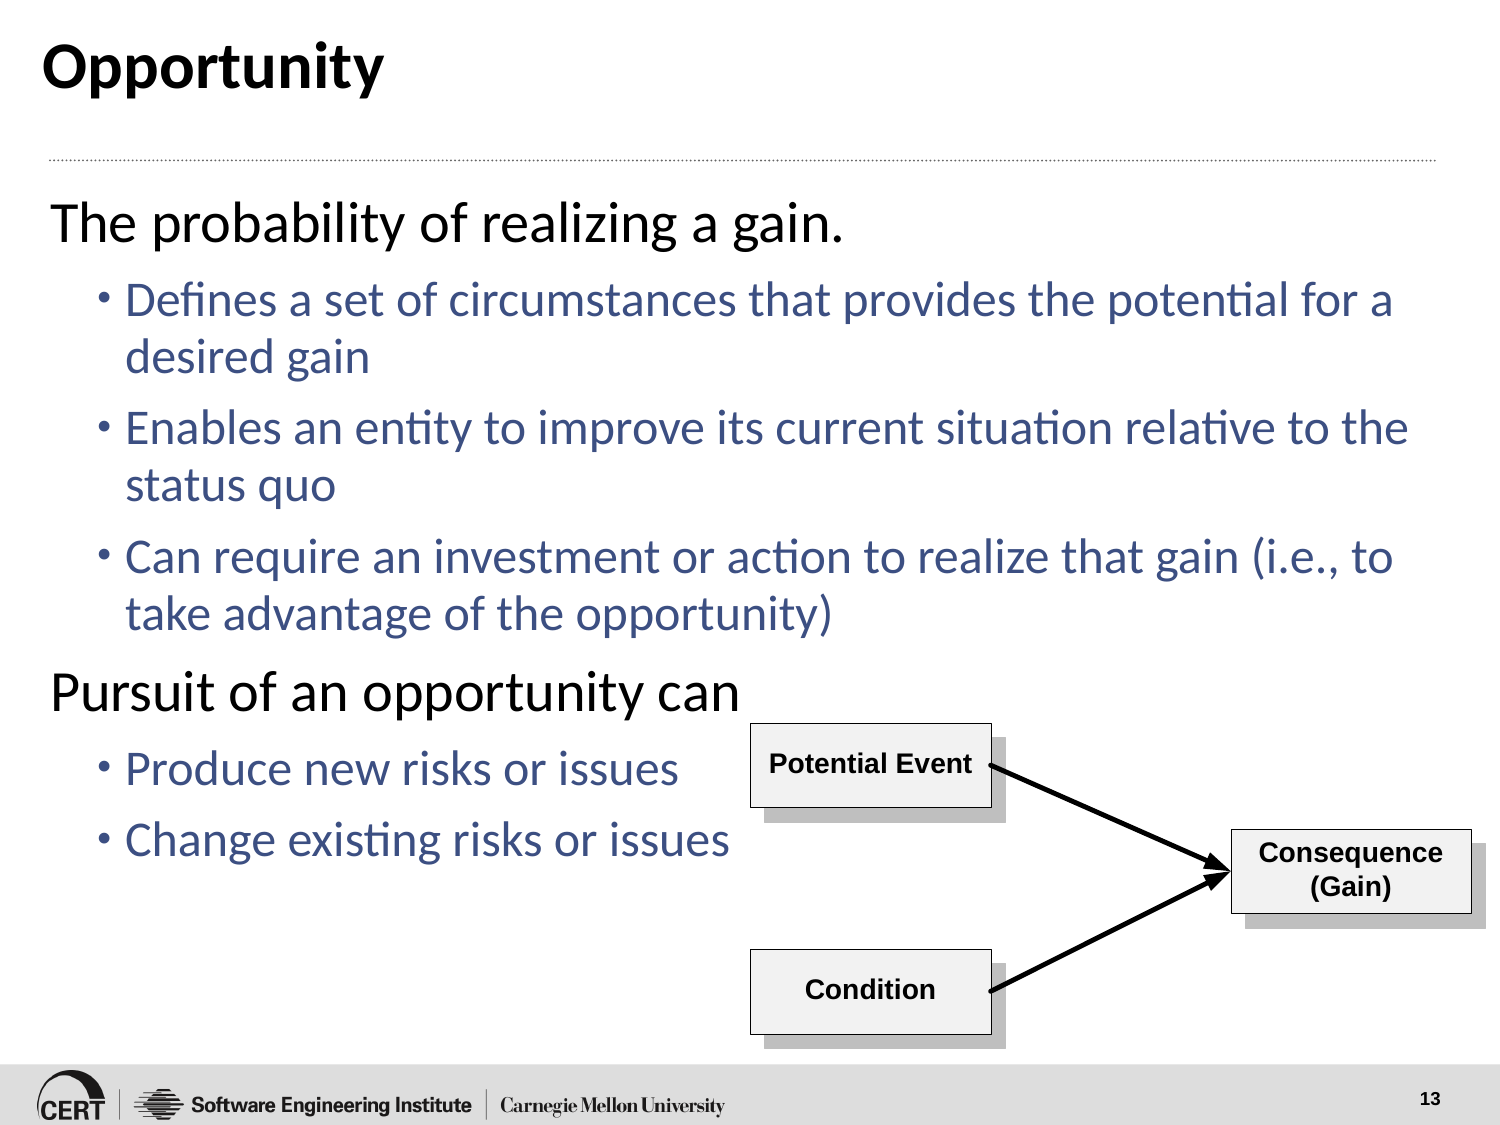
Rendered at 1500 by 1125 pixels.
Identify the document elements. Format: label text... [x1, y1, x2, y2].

picture [37, 1069, 725, 1122]
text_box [747, 720, 1488, 1051]
list The probability of realizing a gain. Defines a set of circumstances that provides the potential for a desired gain Enables an entity to improve its current situation relative to the status quo Can require an investment or action to realize that gain (i.e., to take advantage of the opportunity) Pursuit of an opportunity can Produce new risks or issues Change existing risks or issues [49, 187, 1438, 1001]
title Opportunity [42, 37, 1434, 155]
